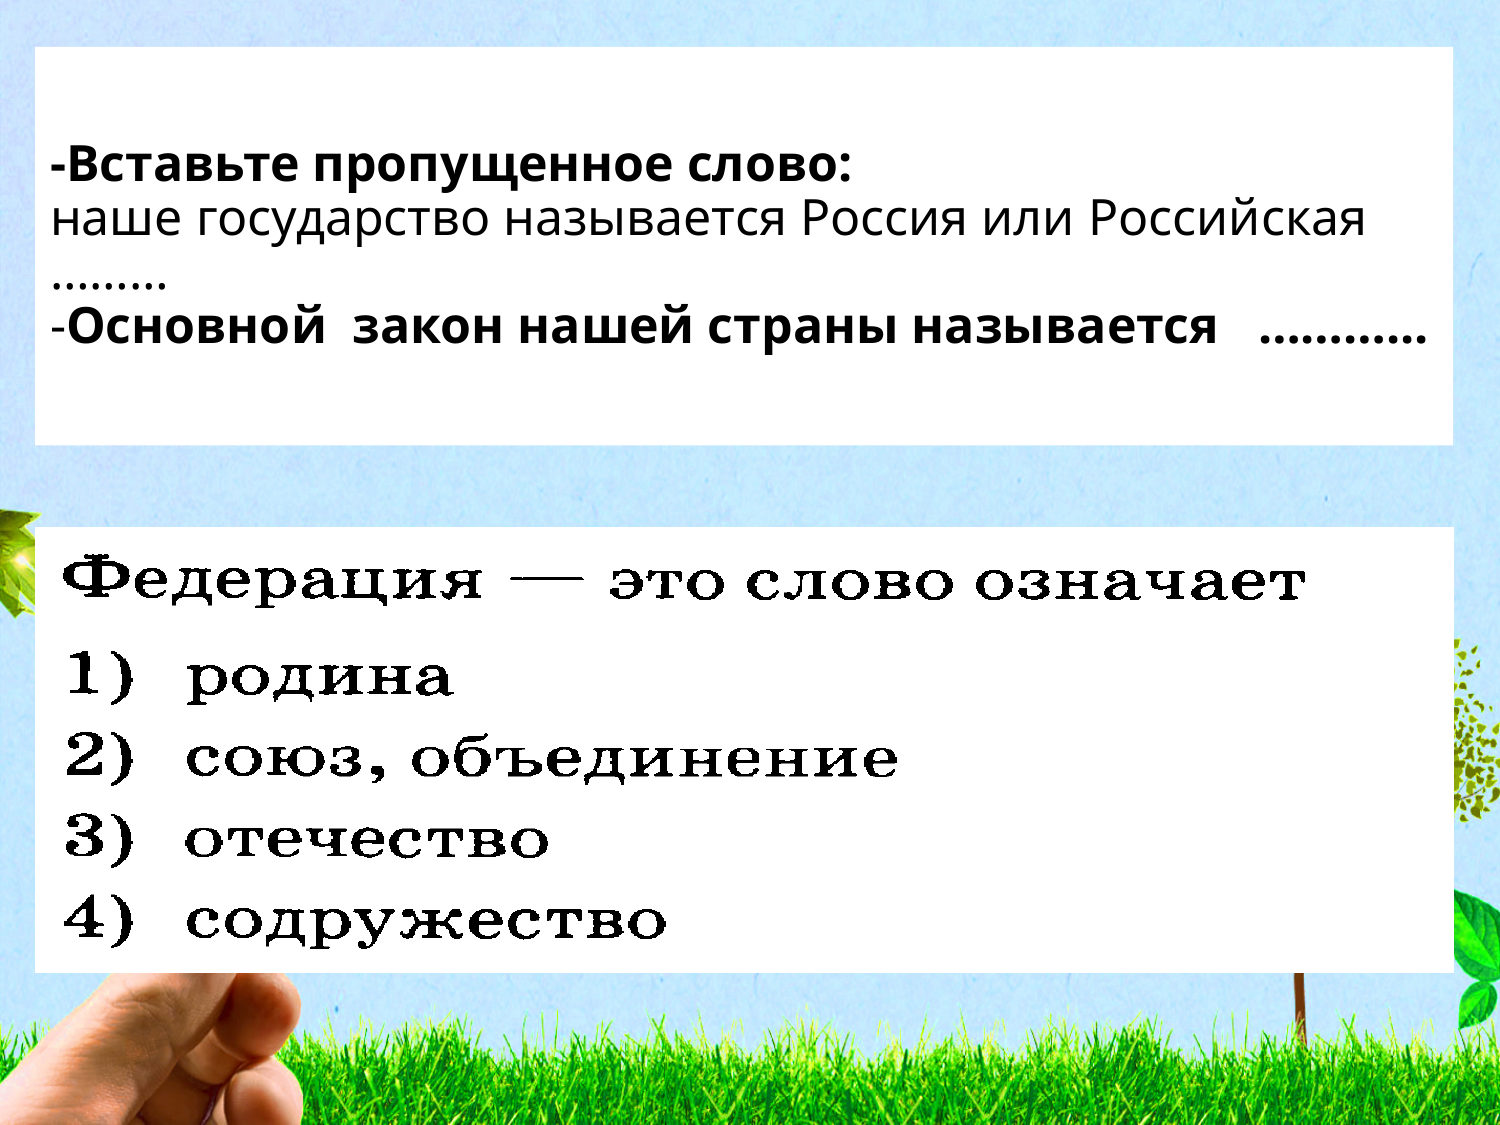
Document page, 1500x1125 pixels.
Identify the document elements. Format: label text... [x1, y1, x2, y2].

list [35, 527, 1454, 973]
picture [0, 0, 1500, 1125]
title -Вставьте пропущенное слово: наше государство называется Россия или Российская ……… -Основной закон нашей страны называется ………... [34, 46, 1454, 446]
